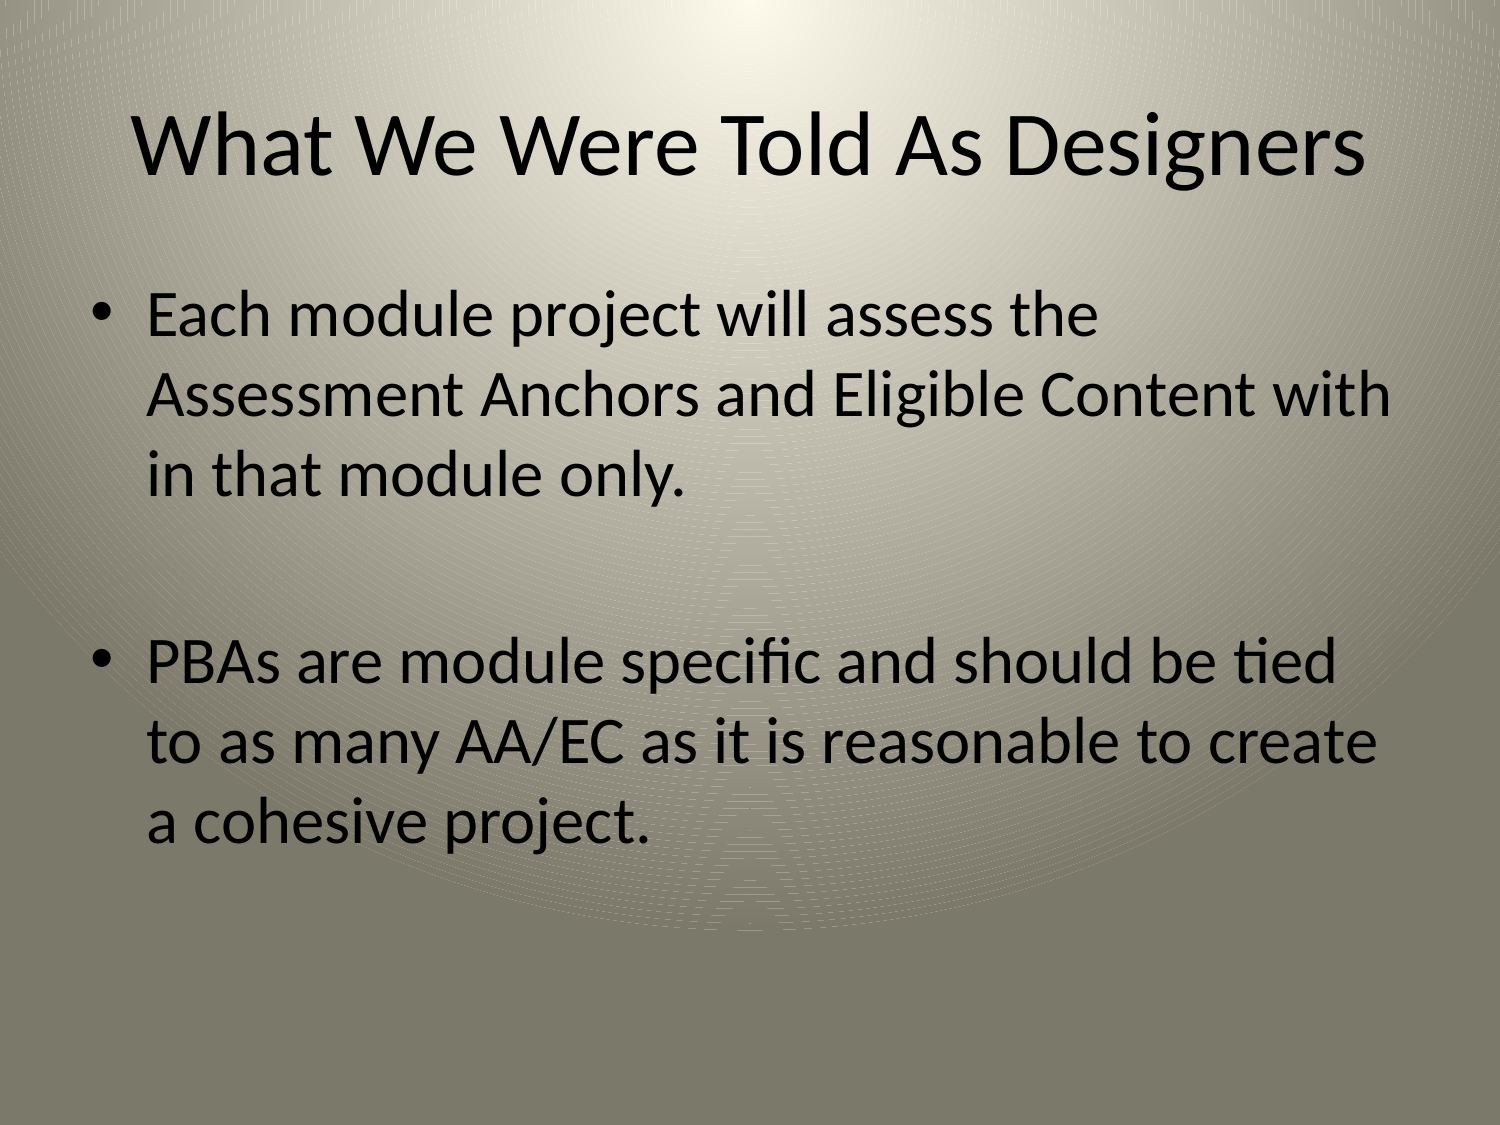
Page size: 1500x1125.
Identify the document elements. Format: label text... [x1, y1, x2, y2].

list Each module project will assess the Assessment Anchors and Eligible Content with in that module only. PBAs are module specific and should be tied to as many AA/EC as it is reasonable to create a cohesive project. [75, 262, 1425, 1005]
title What We Were Told As Designers [75, 45, 1425, 233]
